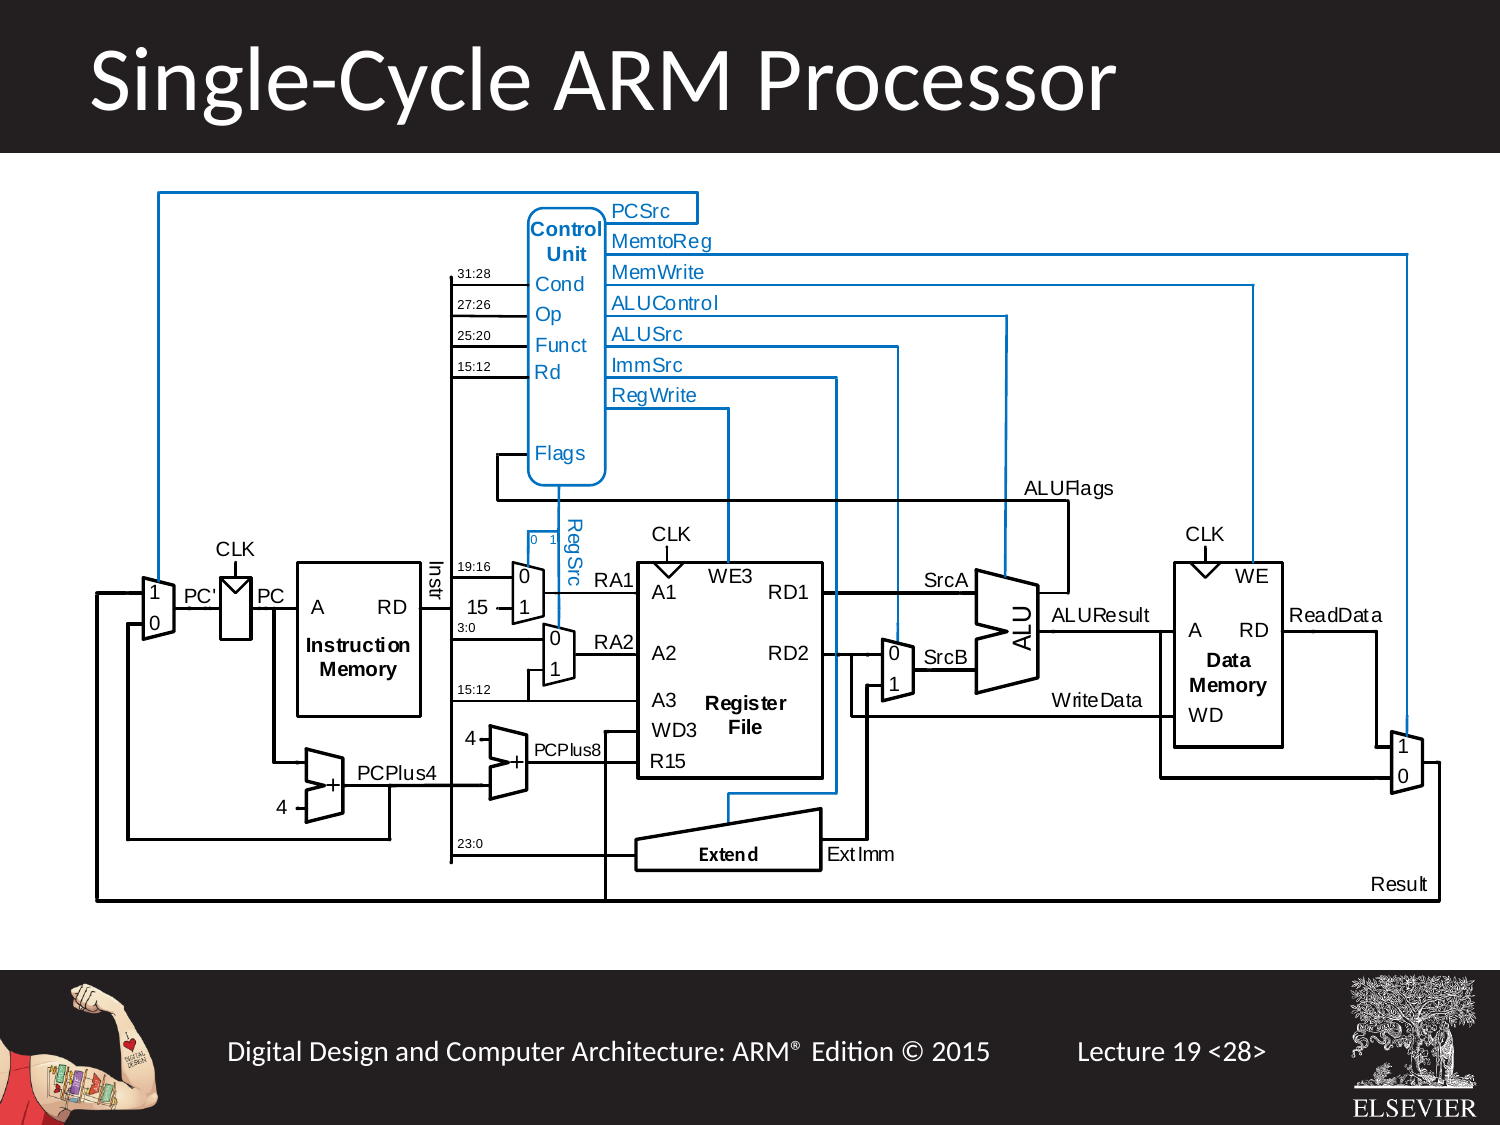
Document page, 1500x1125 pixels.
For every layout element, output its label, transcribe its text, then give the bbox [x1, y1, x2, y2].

picture [1350, 974, 1477, 1117]
picture [0, 979, 163, 1125]
text_box Single-Cycle ARM Processor [75, 11, 1375, 136]
text_box [112, 915, 1438, 1050]
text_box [91, 187, 1442, 907]
